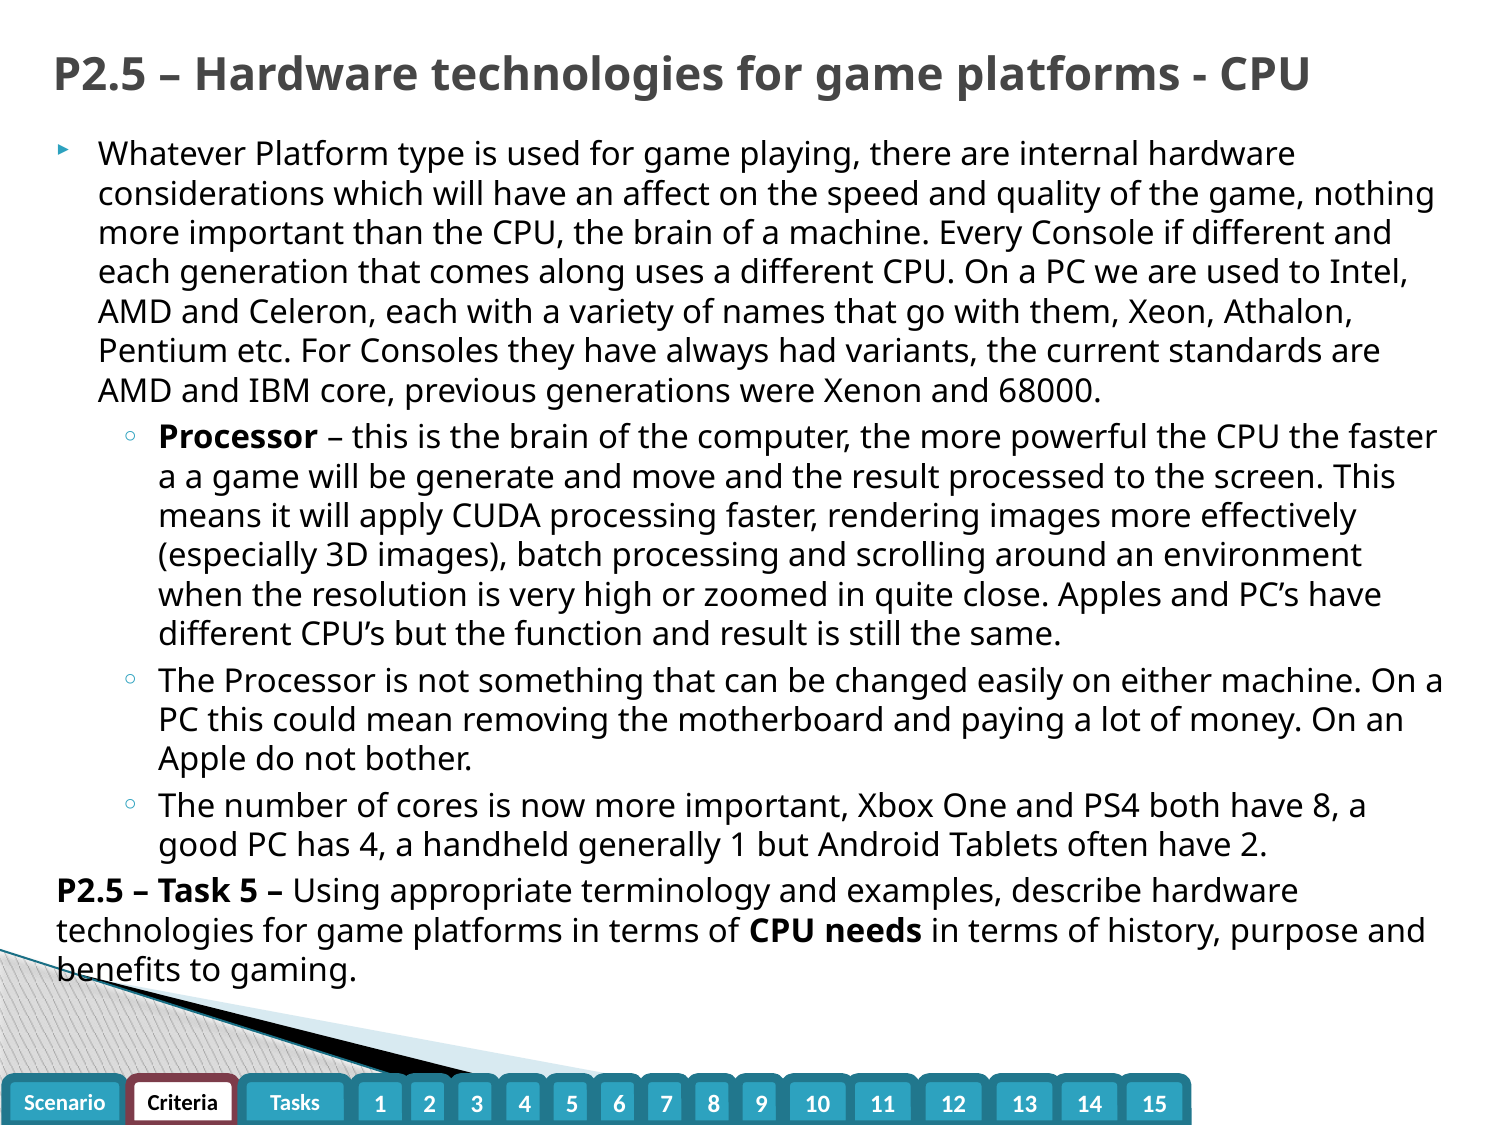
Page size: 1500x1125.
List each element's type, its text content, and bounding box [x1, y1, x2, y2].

list Whatever Platform type is used for game playing, there are internal hardware considerations which will have an affect on the speed and quality of the game, nothing more important than the CPU, the brain of a machine. Every Console if different and each generation that comes along uses a different CPU. On a PC we are used to Intel, AMD and Celeron, each with a variety of names that go with them, Xeon, Athalon, Pentium etc. For Consoles they have always had variants, the current standards are AMD and IBM core, previous generations were Xenon and 68000. Processor – this is the brain of the computer, the more powerful the CPU the faster a a game will be generate and move and the result processed to the screen. This means it will apply CUDA processing faster, rendering images more effectively (especially 3D images), batch processing and scrolling around an environment when the resolution is very high or zoomed in quite close. Apples and PC’s have different CPU’s but the function and result is still the same. The Processor is not something that can be changed easily on either machine. On a PC this could mean removing the motherboard and paying a lot of money. On an Apple do not bother. The number of cores is now more important, Xbox One and PS4 both have 8, a good PC has 4, a handheld generally 1 but Android Tablets often have 2. P2.5 – Task 5 – Using appropriate terminology and examples, describe hardware technologies for game platforms in terms of CPU needs in terms of history, purpose and benefits to gaming. [41, 126, 1471, 1071]
text_box P2.5 – Hardware technologies for game platforms - CPU [37, 19, 1471, 126]
